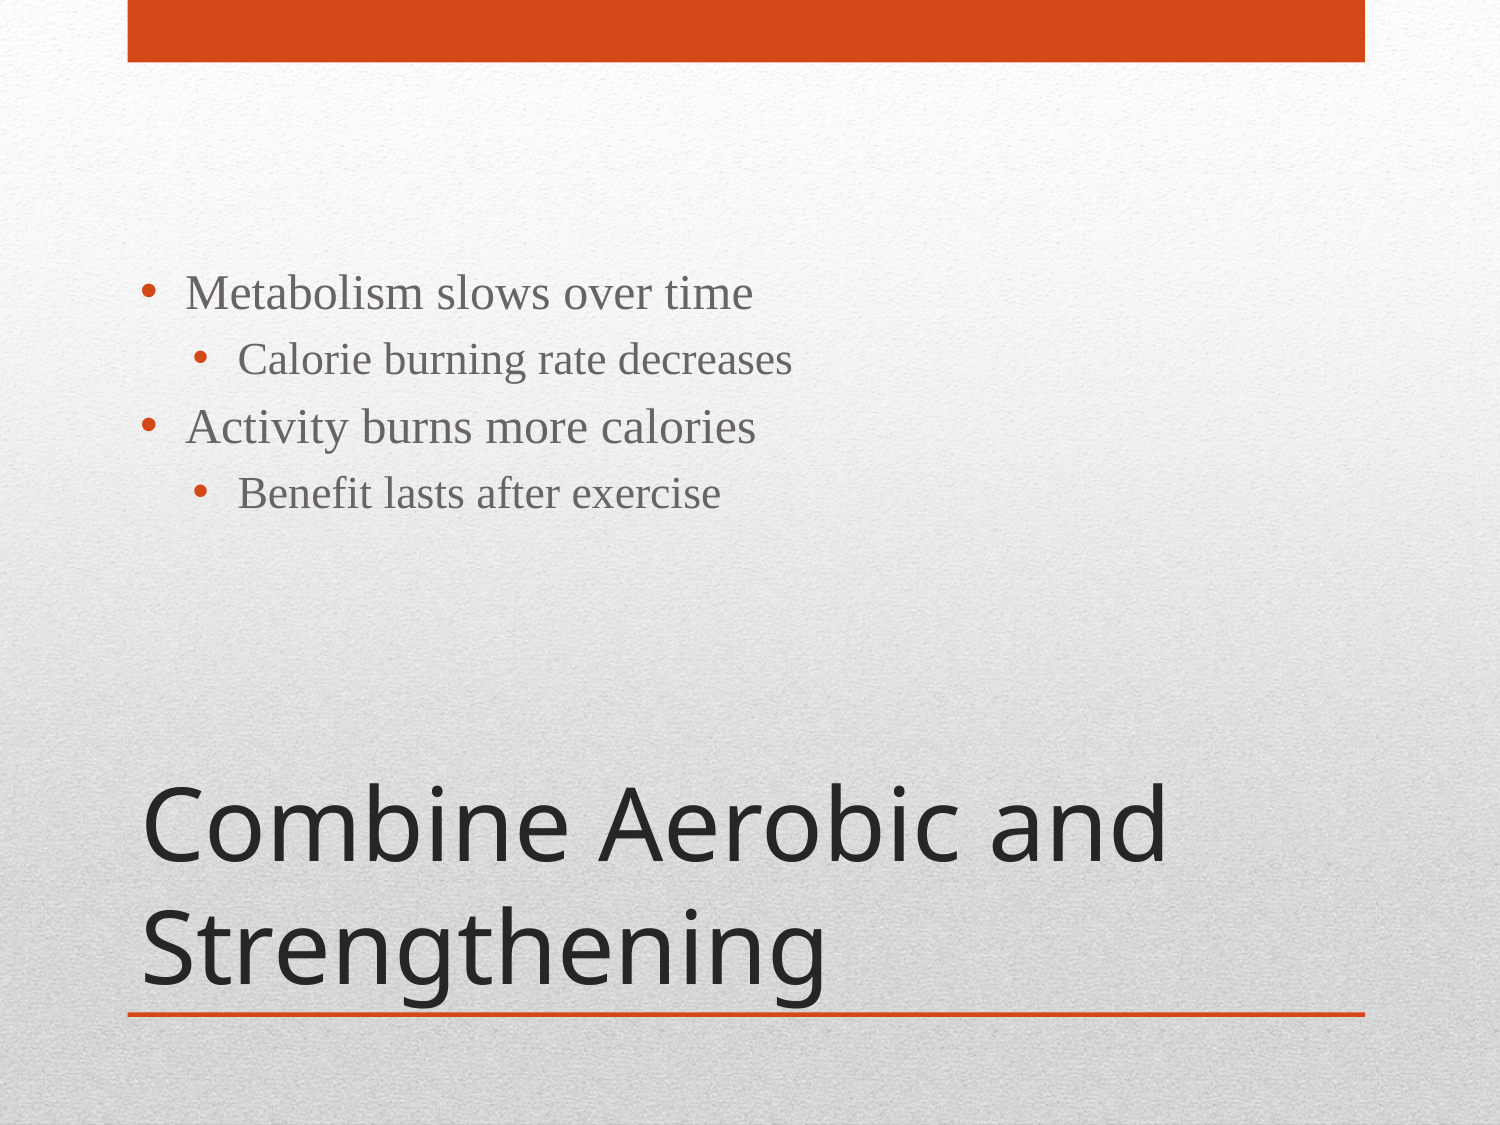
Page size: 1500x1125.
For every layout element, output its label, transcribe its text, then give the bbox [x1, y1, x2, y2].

list Metabolism slows over time Calorie burning rate decreases Activity burns more calories Benefit lasts after exercise [125, 112, 1363, 750]
title Combine Aerobic and Strengthening [125, 750, 1238, 1013]
